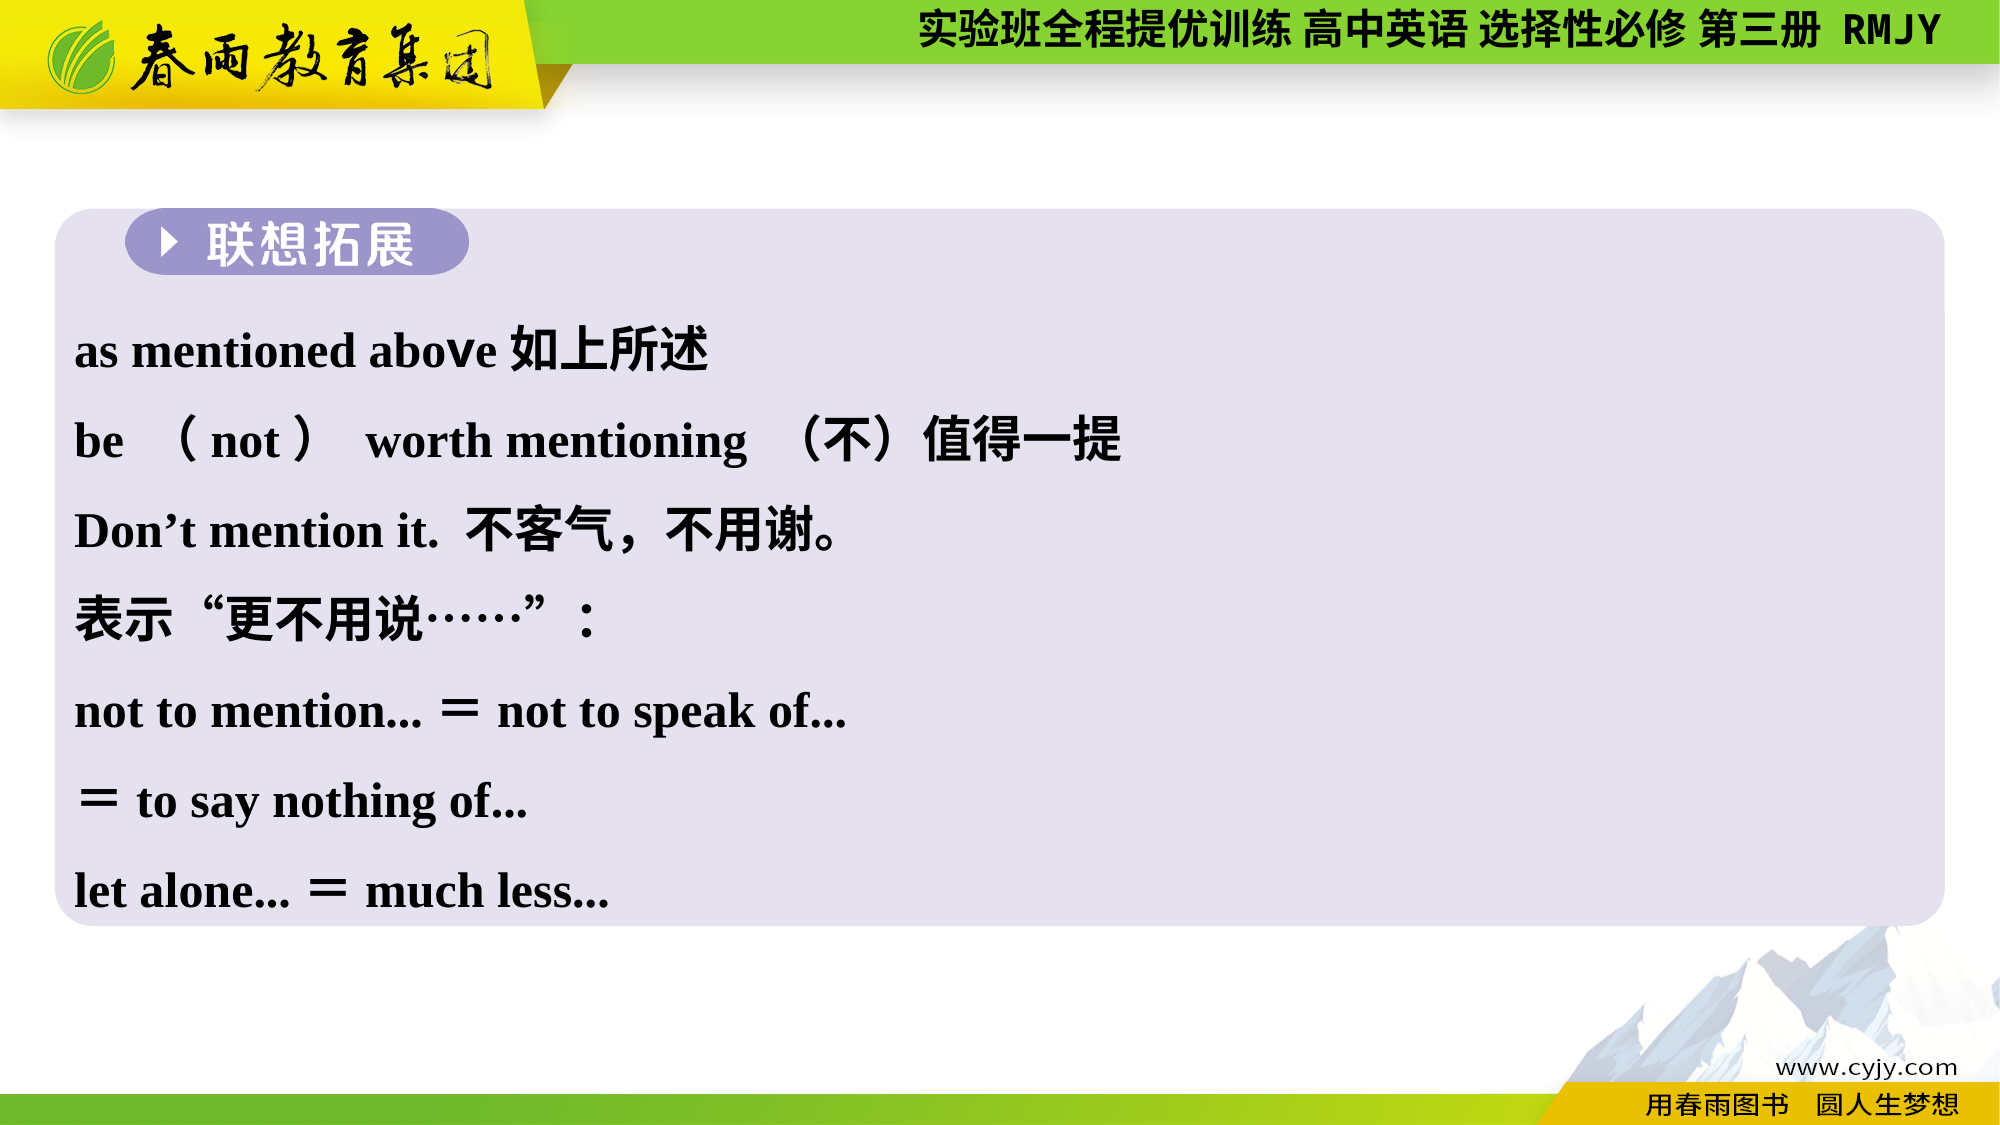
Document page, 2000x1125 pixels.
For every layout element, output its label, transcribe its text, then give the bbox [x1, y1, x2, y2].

text_box [54, 208, 123, 906]
text_box [471, 208, 1945, 896]
picture [0, 0, 2000, 1125]
text_box as mentioned above如上所述 be （not） worth mentioning （不）值得一提 Don’t mention it. 不客气，不用谢。 表示“更不用说……”： not to mention...＝not to speak of... ＝to say nothing of... let alone...＝much less... [59, 279, 1944, 925]
